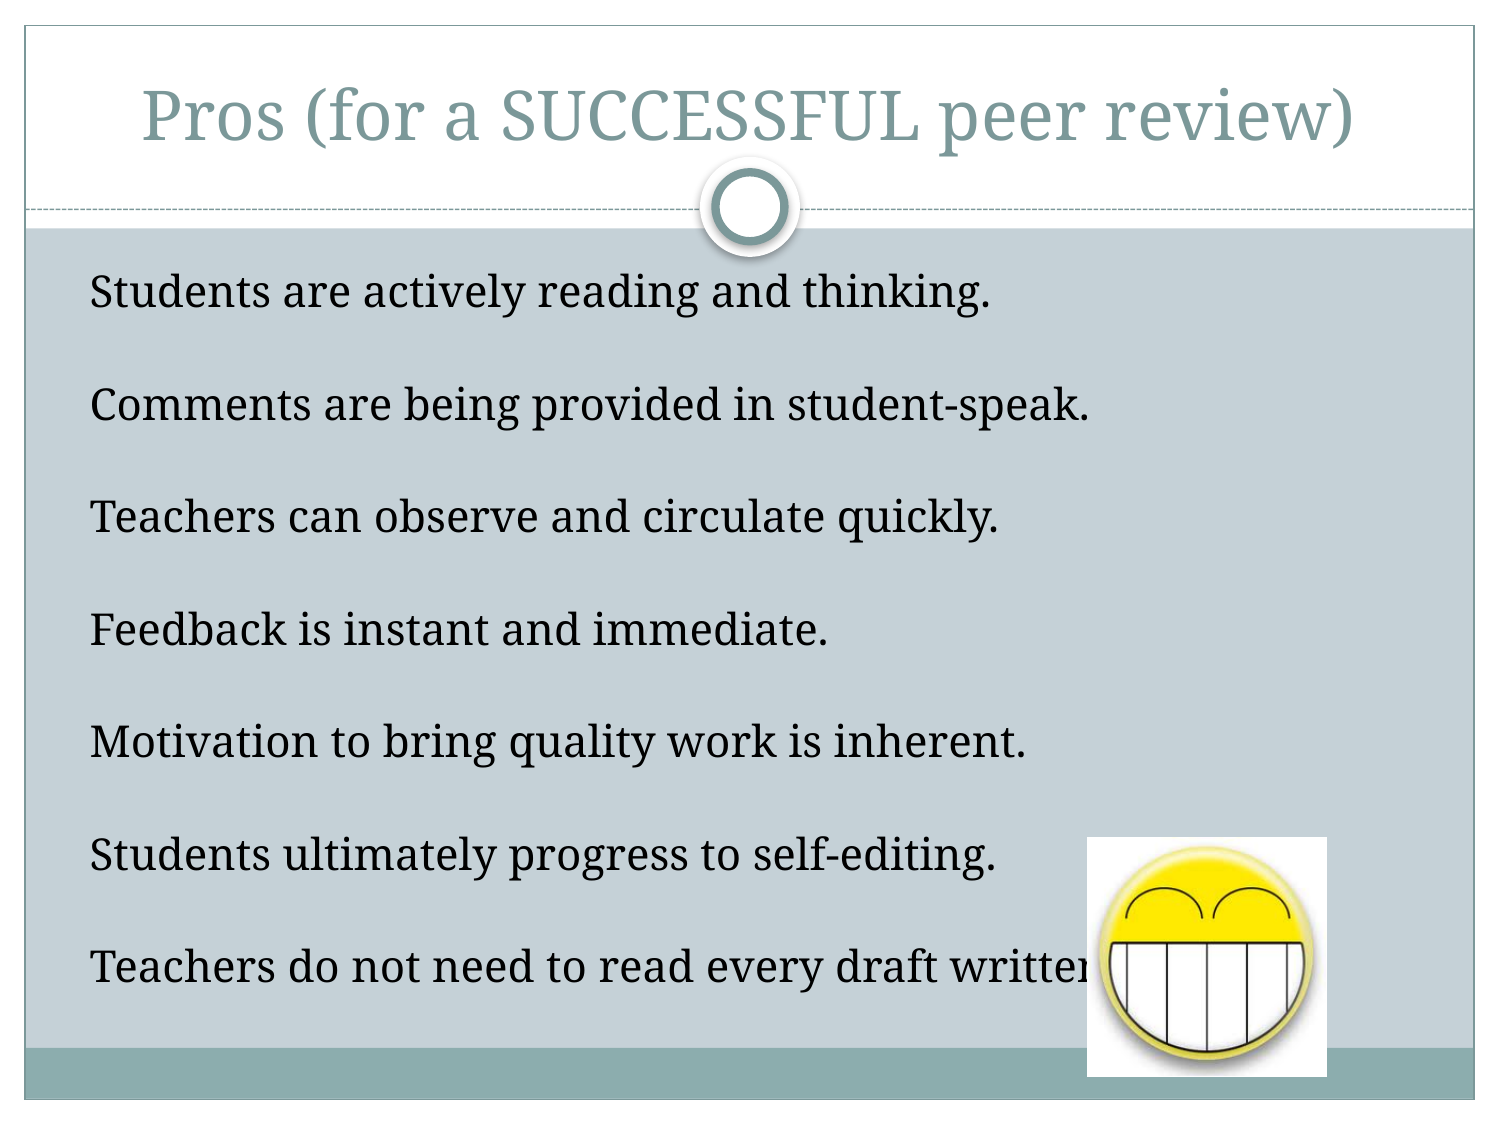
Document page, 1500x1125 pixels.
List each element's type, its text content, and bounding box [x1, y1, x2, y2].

title Pros (for a SUCCESSFUL peer review) [49, 37, 1450, 162]
picture [1087, 837, 1327, 1077]
list Students are actively reading and thinking. Comments are being provided in student-speak. Teachers can observe and circulate quickly. Feedback is instant and immediate. Motivation to bring quality work is inherent. Students ultimately progress to self-editing. Teachers do not need to read every draft written. [74, 262, 1425, 1000]
